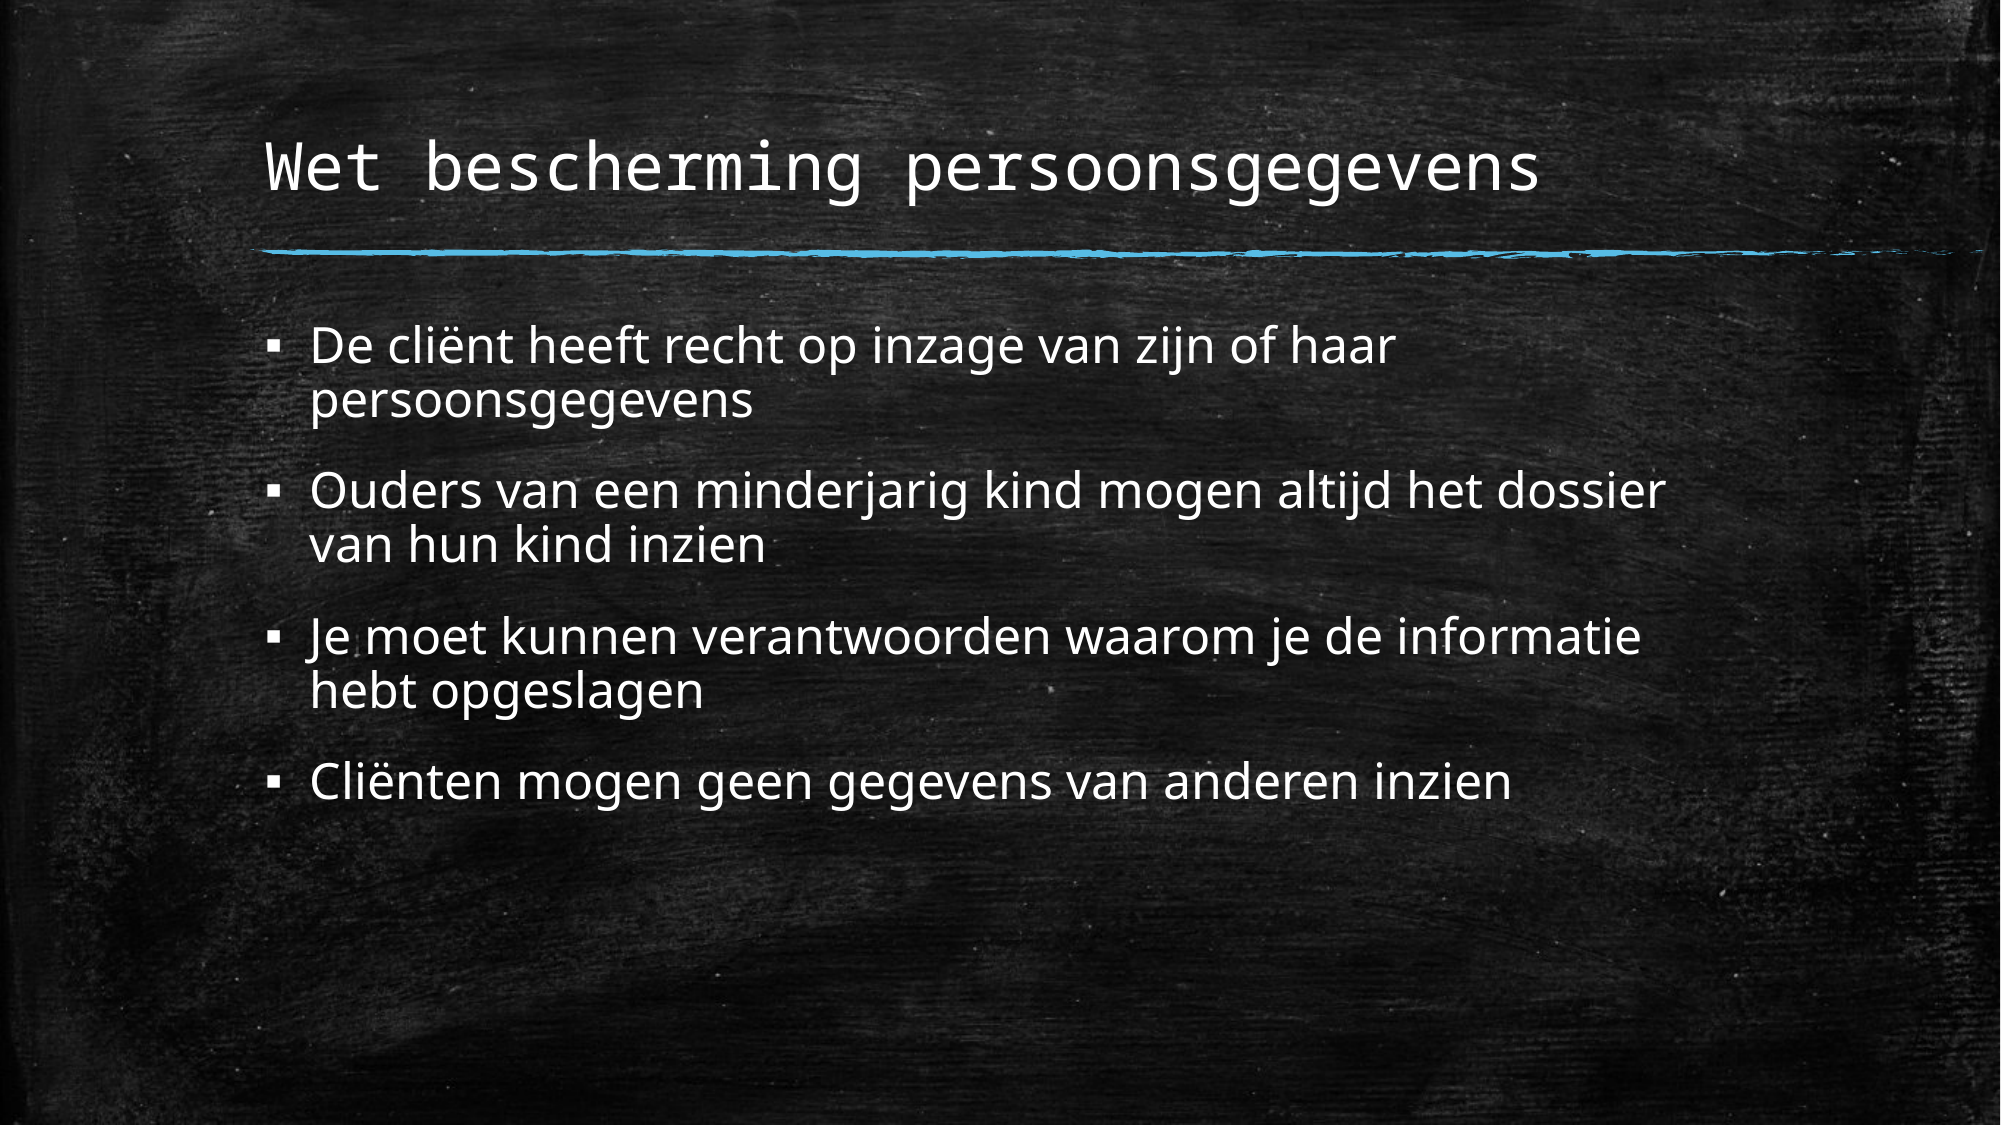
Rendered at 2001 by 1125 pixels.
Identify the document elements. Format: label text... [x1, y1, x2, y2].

title Wet bescherming persoonsgegevens [249, 45, 1751, 213]
list De cliënt heeft recht op inzage van zijn of haar persoonsgegevens Ouders van een minderjarig kind mogen altijd het dossier van hun kind inzien Je moet kunnen verantwoorden waarom je de informatie hebt opgeslagen Cliënten mogen geen gegevens van anderen inzien [249, 312, 1751, 1013]
